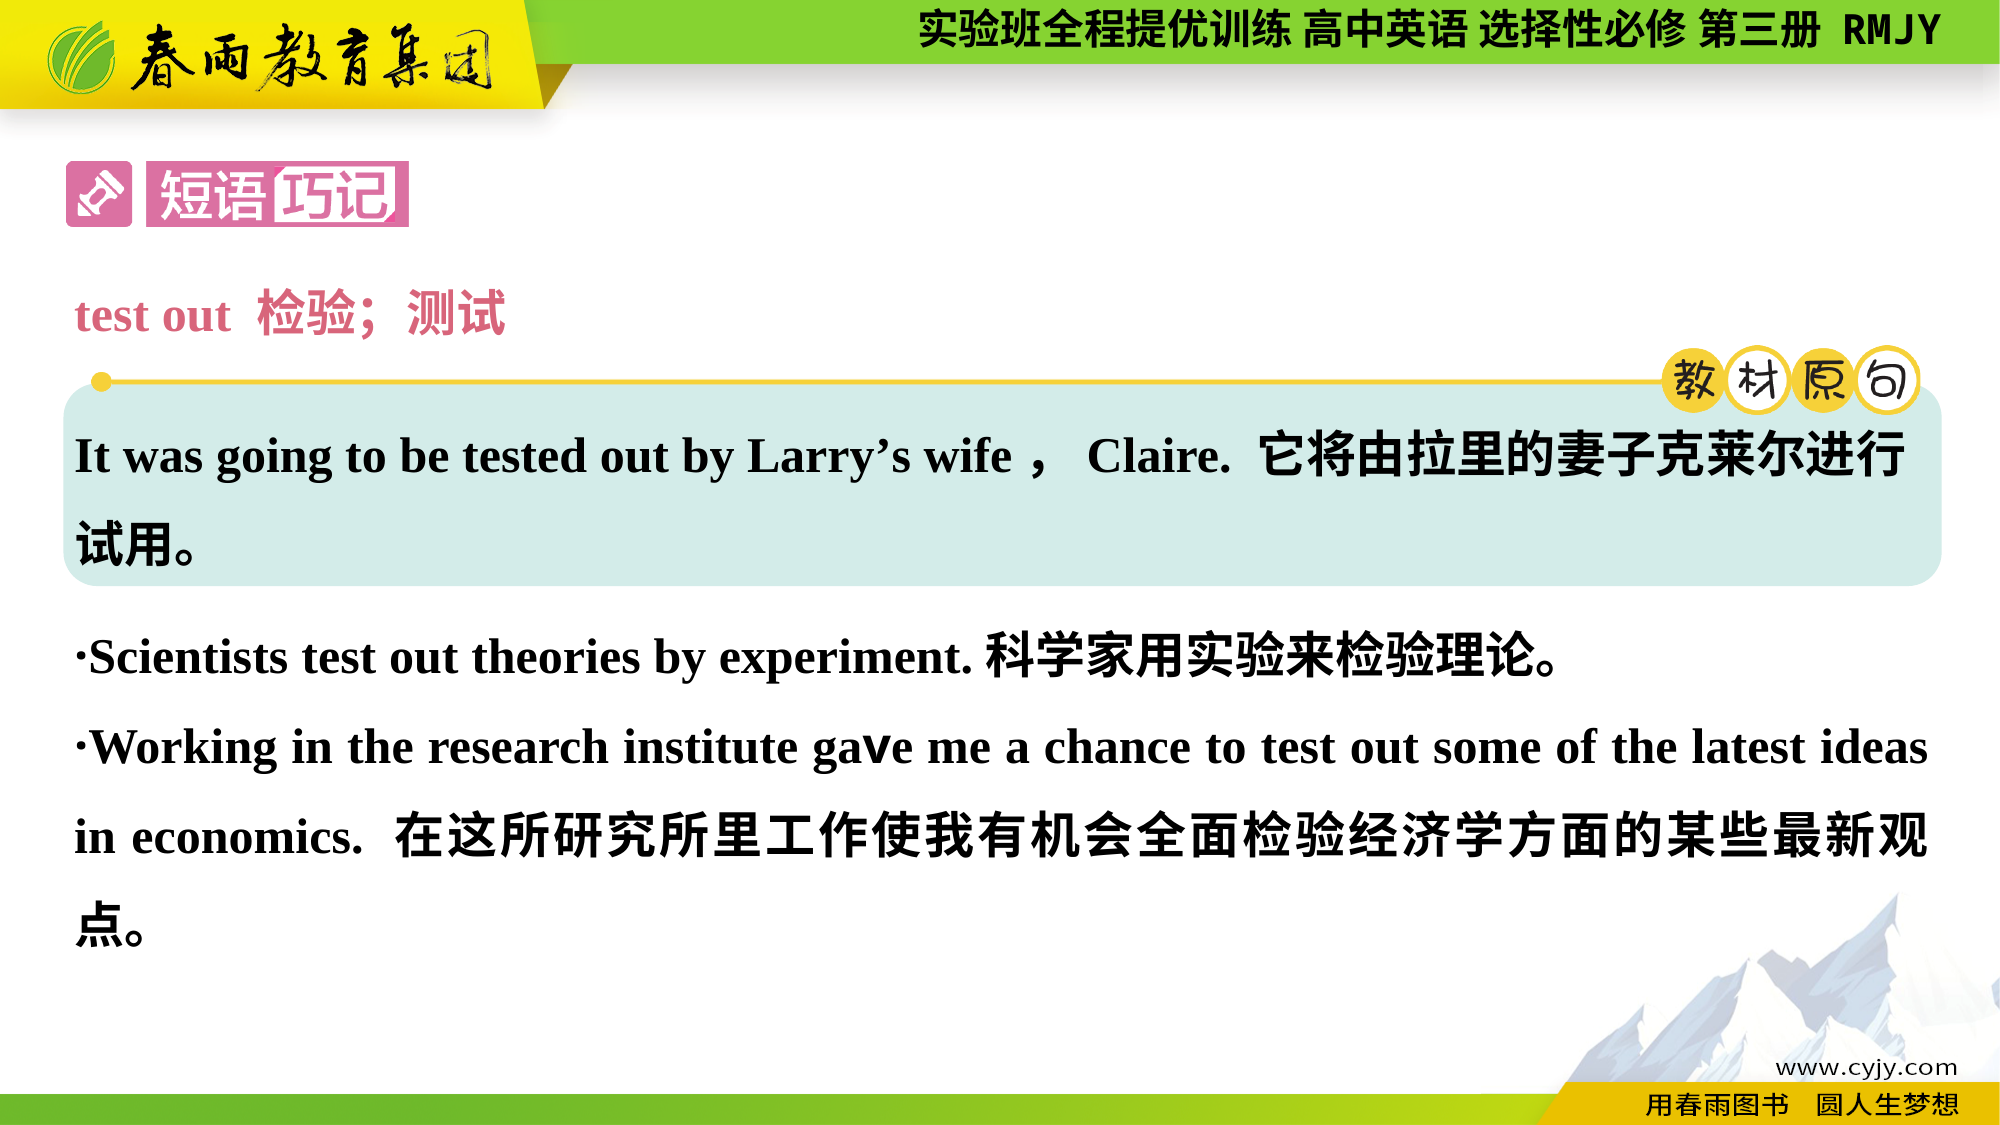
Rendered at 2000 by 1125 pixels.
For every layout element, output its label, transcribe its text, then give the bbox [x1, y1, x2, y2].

text_box [78, 580, 1928, 586]
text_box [90, 345, 1921, 445]
text_box ·Scientists test out theories by experiment.科学家用实验来检验理论。 ·Working in the research institute gave me a chance to test out some of the latest ideas in economics. 在这所研究所里工作使我有机会全面检验经济学方面的某些最新观点。 [59, 586, 1944, 962]
list test out 检验；测试 [59, 243, 1944, 339]
picture [0, 0, 2000, 1125]
text_box It was going to be tested out by Larry’s wife，Claire. 它将由拉里的妻子克莱尔进行 试用。 [59, 384, 1944, 580]
